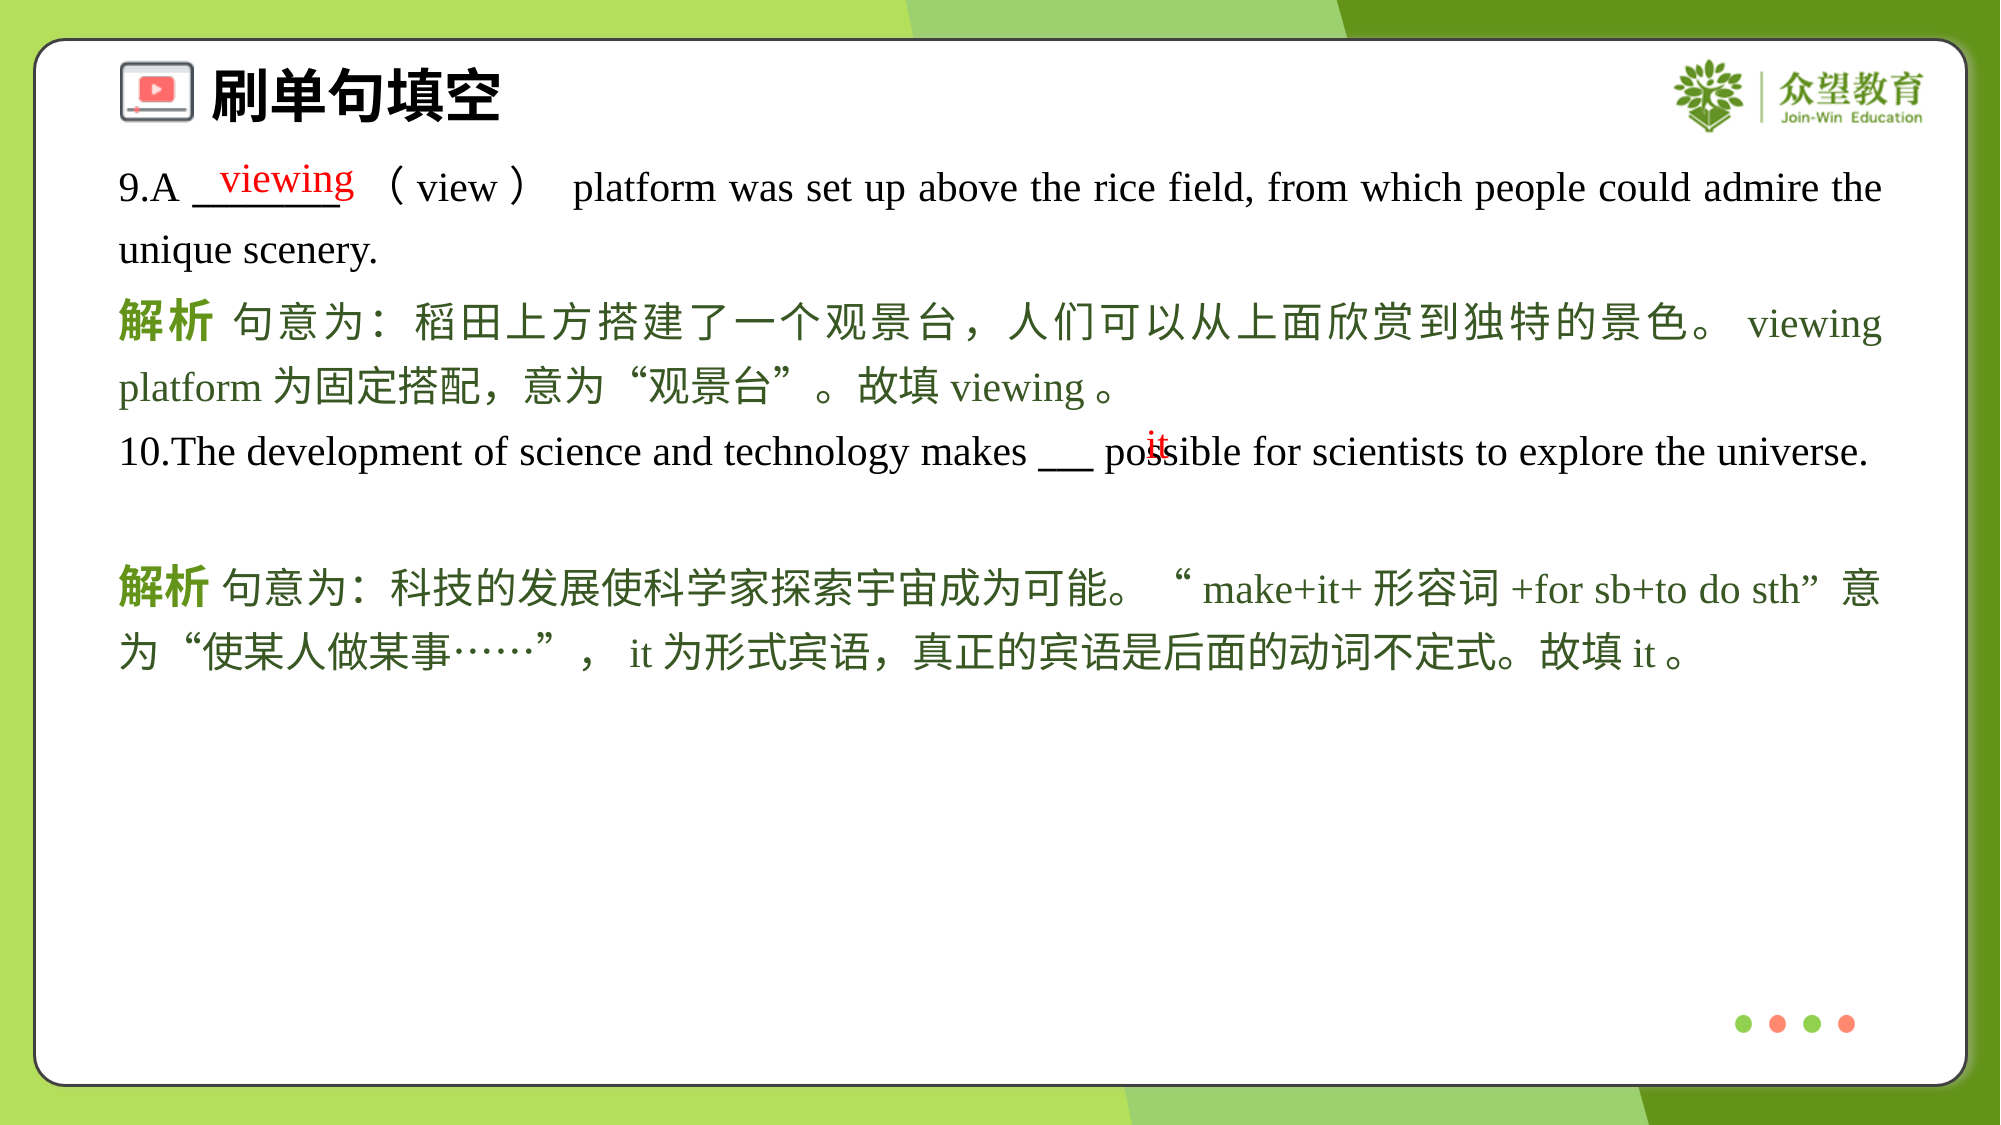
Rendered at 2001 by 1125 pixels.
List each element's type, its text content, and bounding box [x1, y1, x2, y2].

text_box viewing [215, 138, 360, 197]
text_box 10.The development of science and technology makes ___ possible for scientists to explore the universe. [118, 411, 1883, 532]
text_box 解析 句意为：稻田上方搭建了一个观景台，人们可以从上面欣赏到独特的景色。viewing platform为固定搭配，意为“观景台”。故填viewing。 [118, 278, 1883, 405]
text_box 解析 句意为：科技的发展使科学家探索宇宙成为可能。“make+it+形容词+for sb+to do sth” 意为“使某人做某事……”，it为形式宾语，真正的宾语是后面的动词不定式。故填it。 [118, 544, 1883, 671]
text_box 9.A ________ （view） platform was set up above the rice field, from which people could admire the unique scenery. [118, 146, 1883, 267]
text_box it [1141, 404, 1174, 463]
picture [0, 0, 2000, 1125]
